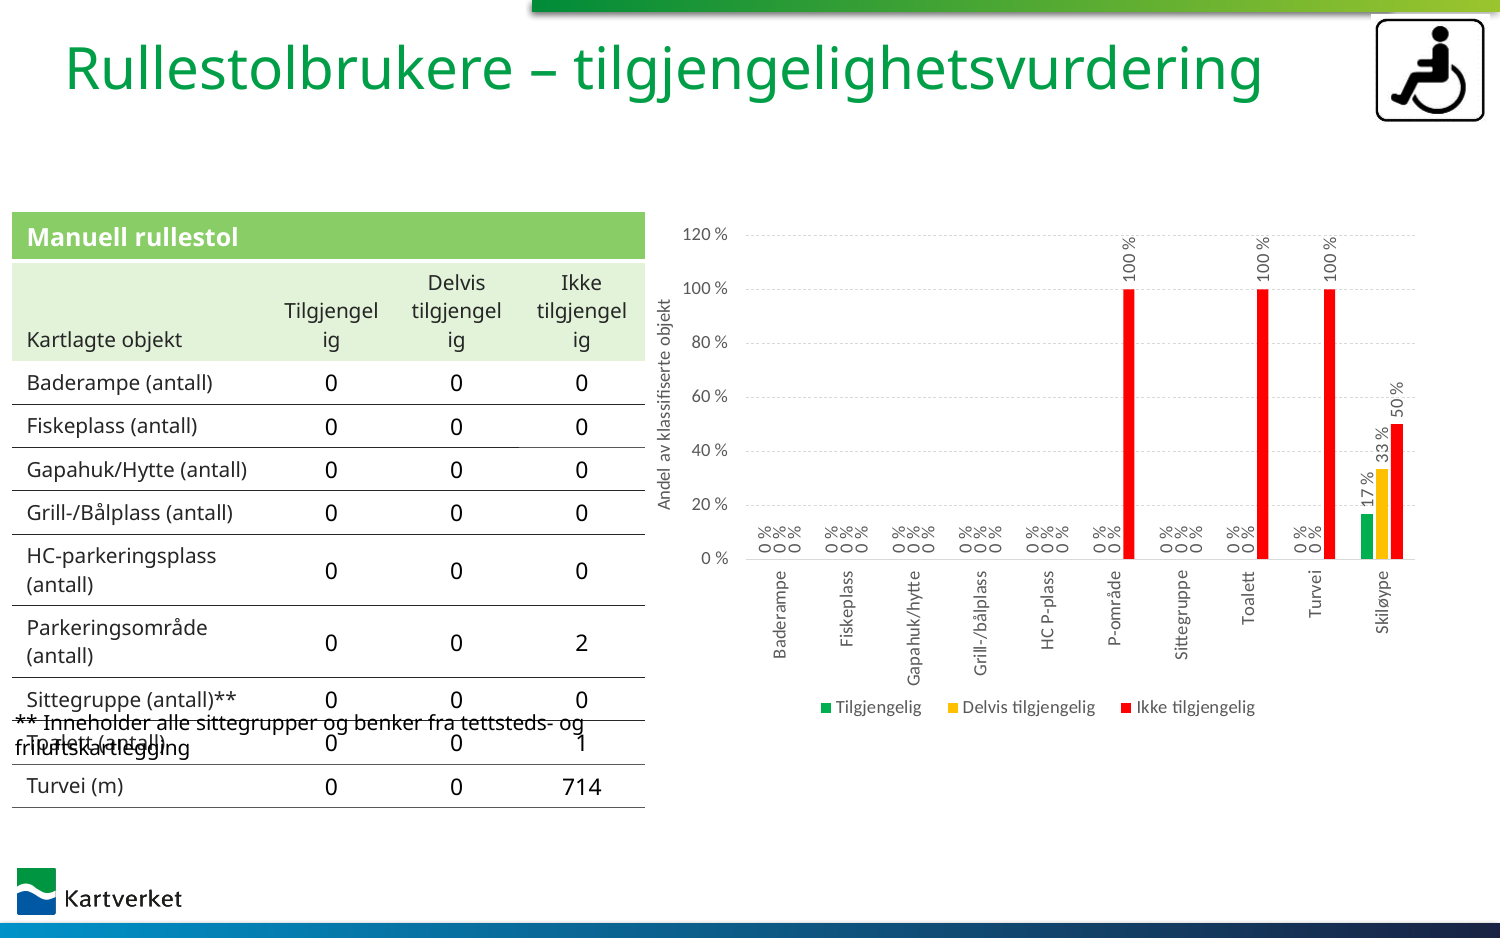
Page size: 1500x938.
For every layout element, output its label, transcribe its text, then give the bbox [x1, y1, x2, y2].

table_cell Baderampe (antall) [12, 361, 269, 404]
table_cell 0 [519, 678, 638, 702]
table_cell Fiskeplass (antall) [12, 405, 269, 447]
table_cell 0 [394, 361, 519, 404]
table_cell Parkeringsområde (antall) [12, 606, 269, 677]
table_cell 0 [269, 535, 394, 605]
table_cell 2 [519, 606, 638, 677]
table_cell 0 [519, 448, 638, 490]
table_cell 0 [394, 768, 519, 807]
table_cell 0 [269, 361, 394, 404]
table_cell 0 [269, 405, 394, 447]
table_header Manuell rullestol [12, 212, 645, 259]
table_cell 0 [269, 448, 394, 490]
table_cell 0 [394, 491, 519, 534]
table_cell 714 [519, 768, 645, 807]
table_cell 0 [394, 606, 519, 677]
table_cell Delvis tilgjengelig [394, 263, 519, 361]
table_cell 0 [269, 606, 394, 677]
table_cell Grill-/Bålplass (antall) [12, 491, 269, 534]
table_cell 0 [394, 678, 519, 702]
table_cell 0 [519, 535, 638, 605]
table_cell 0 [394, 448, 519, 490]
table_cell Tilgjengelig [269, 263, 394, 361]
table_cell 0 [519, 405, 638, 447]
table_cell 0 [394, 535, 519, 605]
table_cell 0 [519, 361, 638, 404]
table_cell 0 [269, 678, 394, 702]
picture [1371, 13, 1491, 127]
table_cell 0 [394, 405, 519, 447]
text_box Rullestolbrukere – tilgjengelighetsvurdering [49, 12, 1372, 109]
text_box ** Inneholder alle sittegrupper og benker fra tettsteds- og friluftskartlegging [0, 702, 745, 768]
table_cell 0 [269, 491, 394, 534]
table_cell 0 [269, 768, 394, 807]
picture [643, 218, 1426, 728]
table_cell HC-parkeringsplass (antall) [12, 535, 269, 605]
table_cell Sittegruppe (antall)** [12, 678, 269, 702]
table_cell Kartlagte objekt [12, 263, 269, 361]
table_cell Turvei (m) [12, 768, 269, 807]
table_cell Gapahuk/Hytte (antall) [12, 448, 269, 490]
table_cell Ikke tilgjengelig [519, 263, 638, 361]
table_cell 0 [519, 491, 638, 534]
